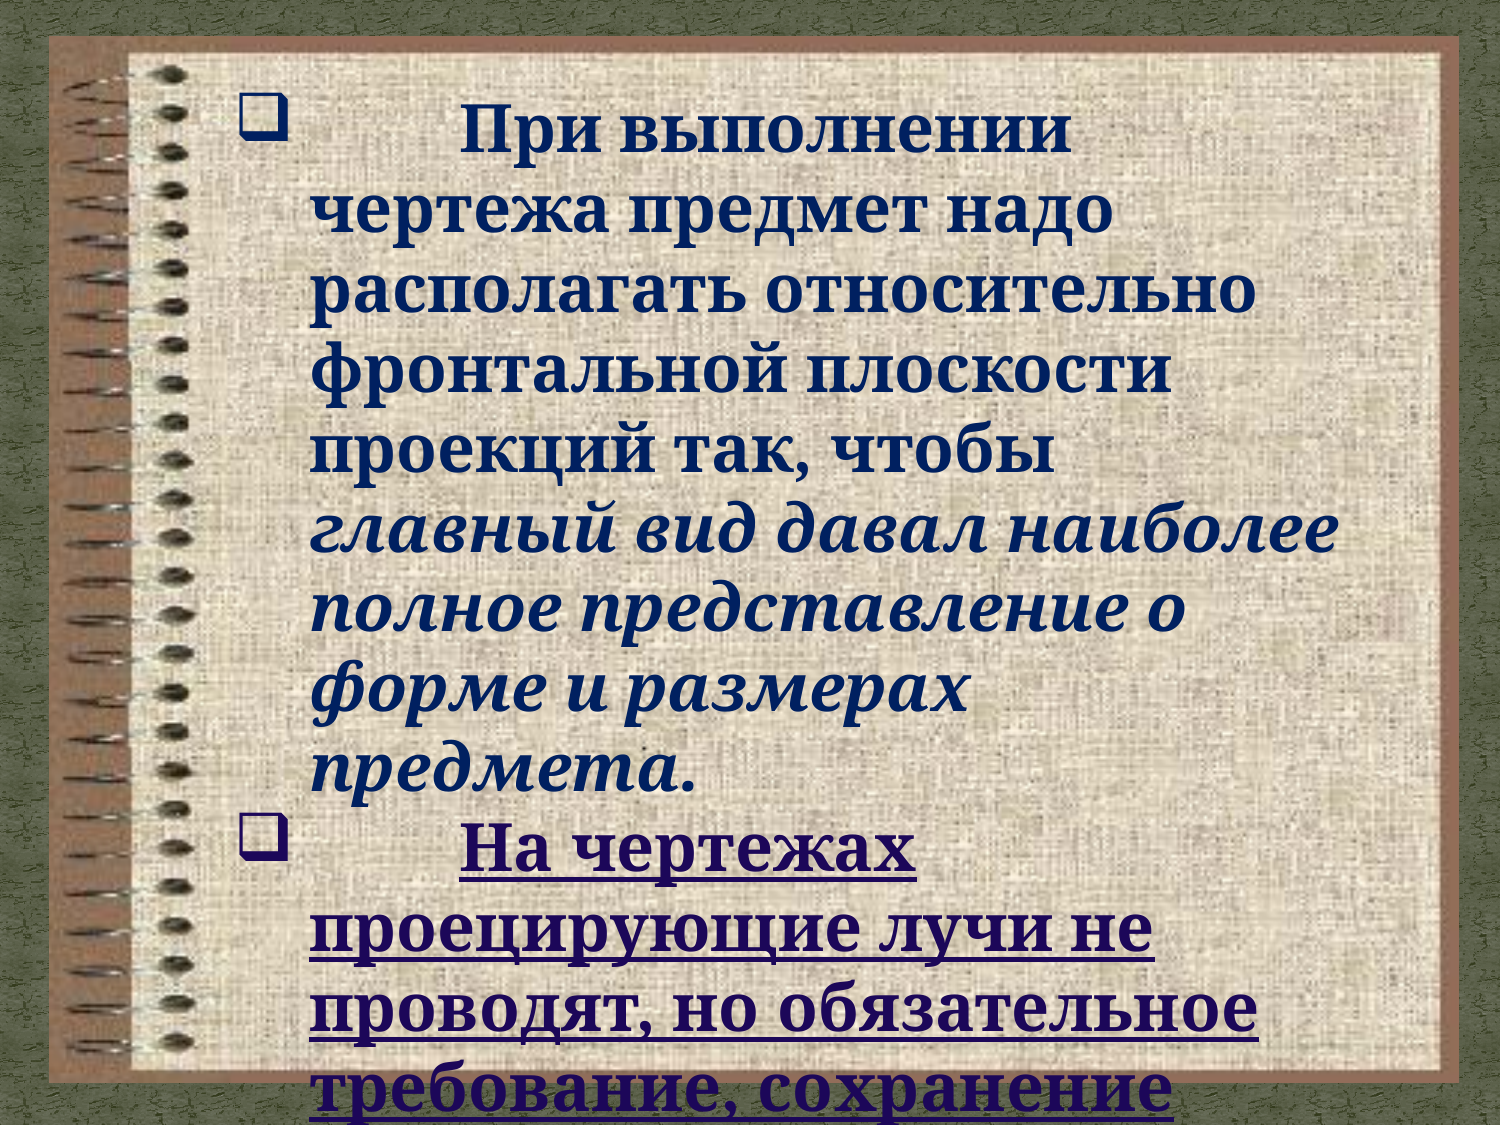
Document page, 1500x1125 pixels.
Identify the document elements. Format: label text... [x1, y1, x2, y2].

text_box При выполнении чертежа предмет надо располагать относительно фронтальной плоскости проекций так, чтобы главный вид давал наиболее полное представление о форме и размерах предмета. На чертежах проецирующие лучи не проводят, но обязательное требование, сохранение расположения видов относительно друг друга. [219, 1093, 1389, 1125]
picture [49, 36, 1459, 1083]
